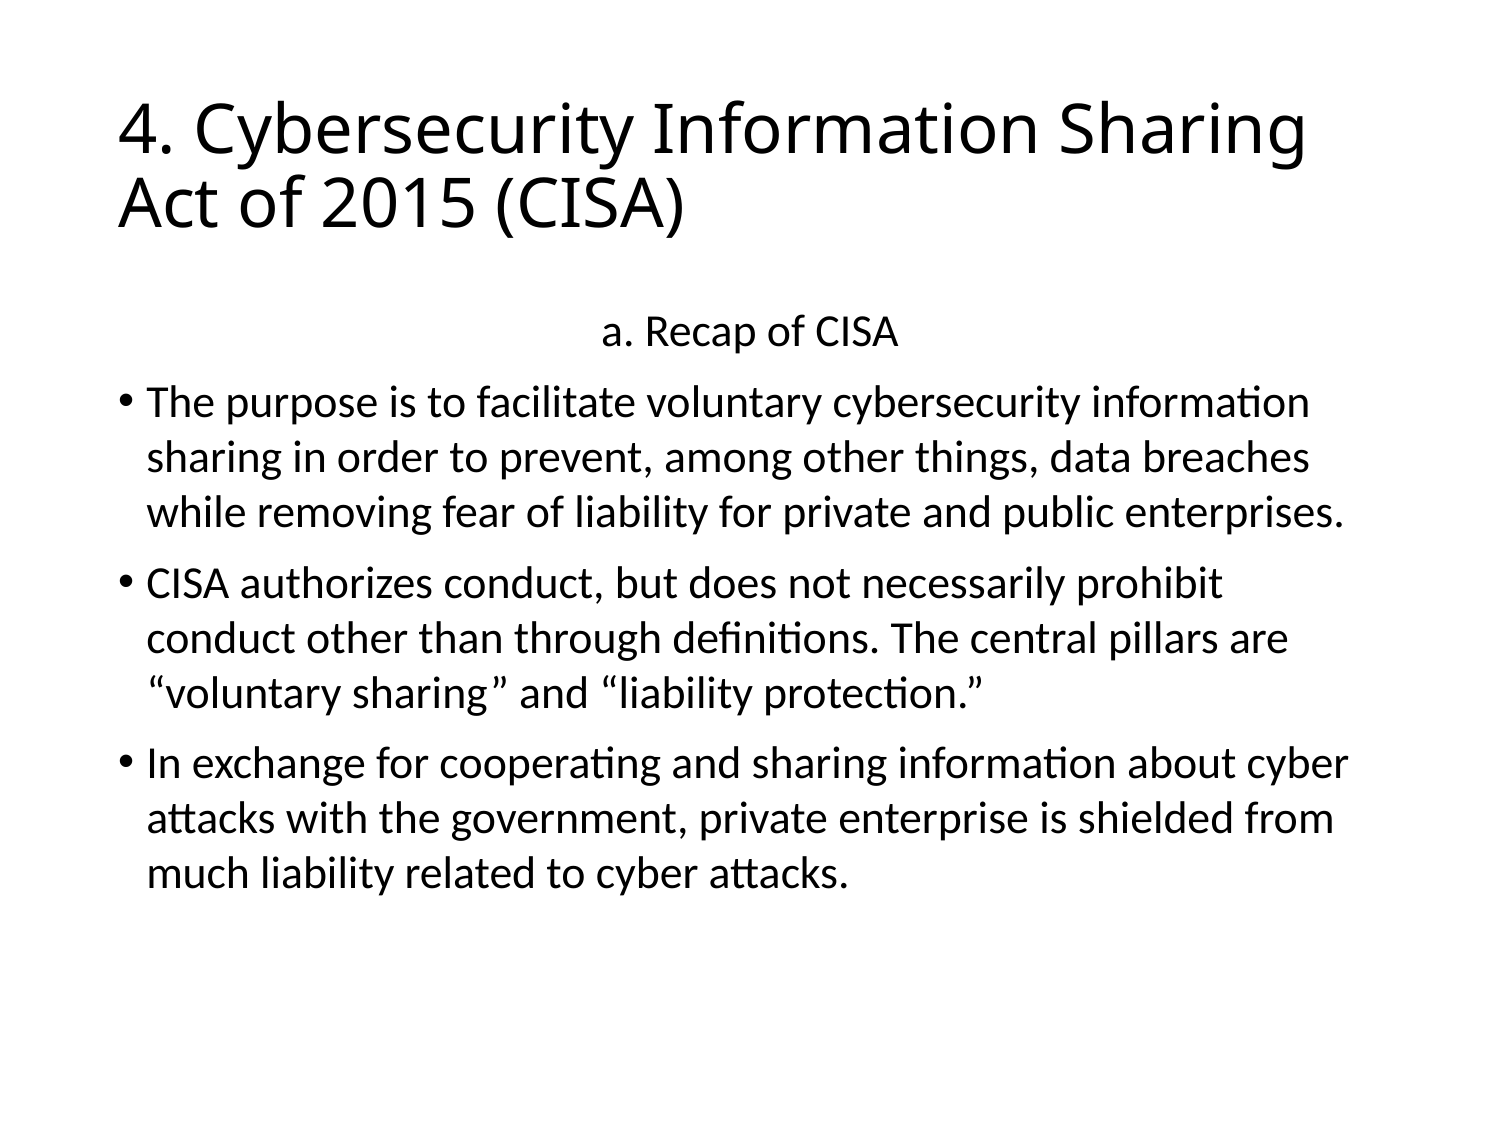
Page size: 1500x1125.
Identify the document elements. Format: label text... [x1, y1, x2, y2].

title 4. Cybersecurity Information Sharing Act of 2015 (CISA) [102, 59, 1398, 278]
list a. Recap of CISA The purpose is to facilitate voluntary cybersecurity information sharing in order to prevent, among other things, data breaches while removing fear of liability for private and public enterprises. CISA authorizes conduct, but does not necessarily prohibit conduct other than through definitions. The central pillars are “voluntary sharing” and “liability protection.” In exchange for cooperating and sharing information about cyber attacks with the government, private enterprise is shielded from much liability related to cyber attacks. [102, 299, 1398, 1014]
